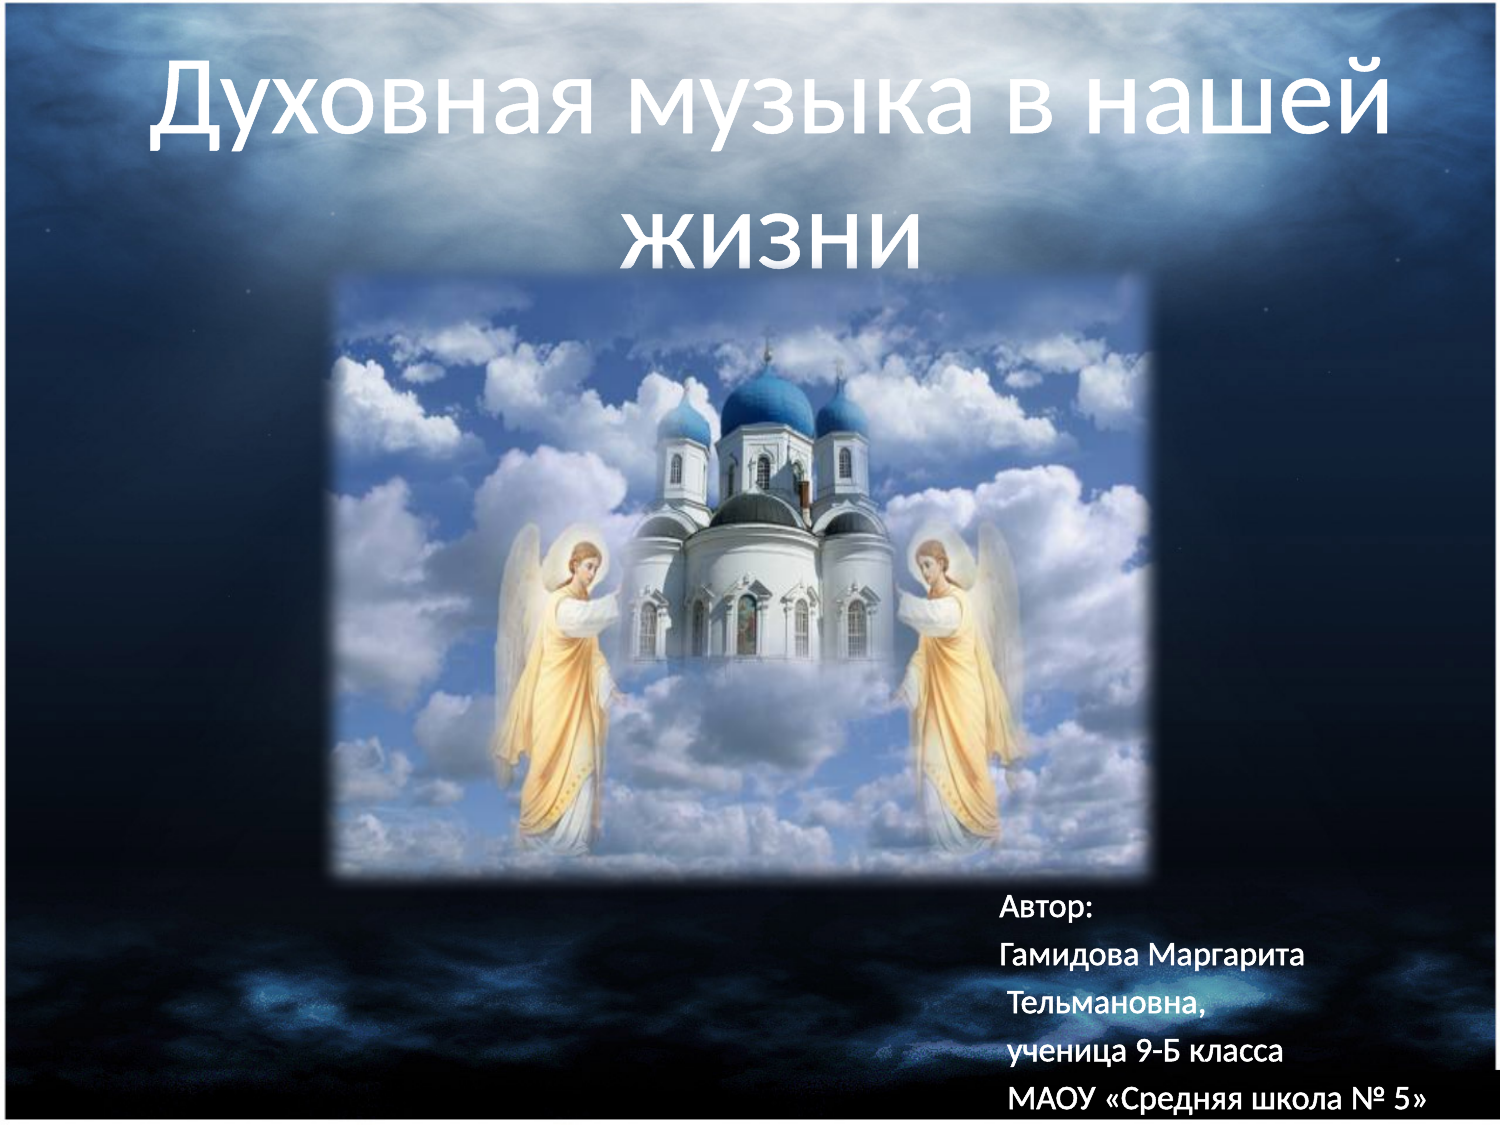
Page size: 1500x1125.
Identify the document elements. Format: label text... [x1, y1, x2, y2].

picture [0, 0, 1500, 1125]
subtitle Автор: Гамидова Маргарита Тельмановна, ученица 9-Б класса МАОУ «Средняя школа № 5» [984, 867, 1500, 1125]
title Духовная музыка в нашей жизни [93, 35, 1451, 277]
